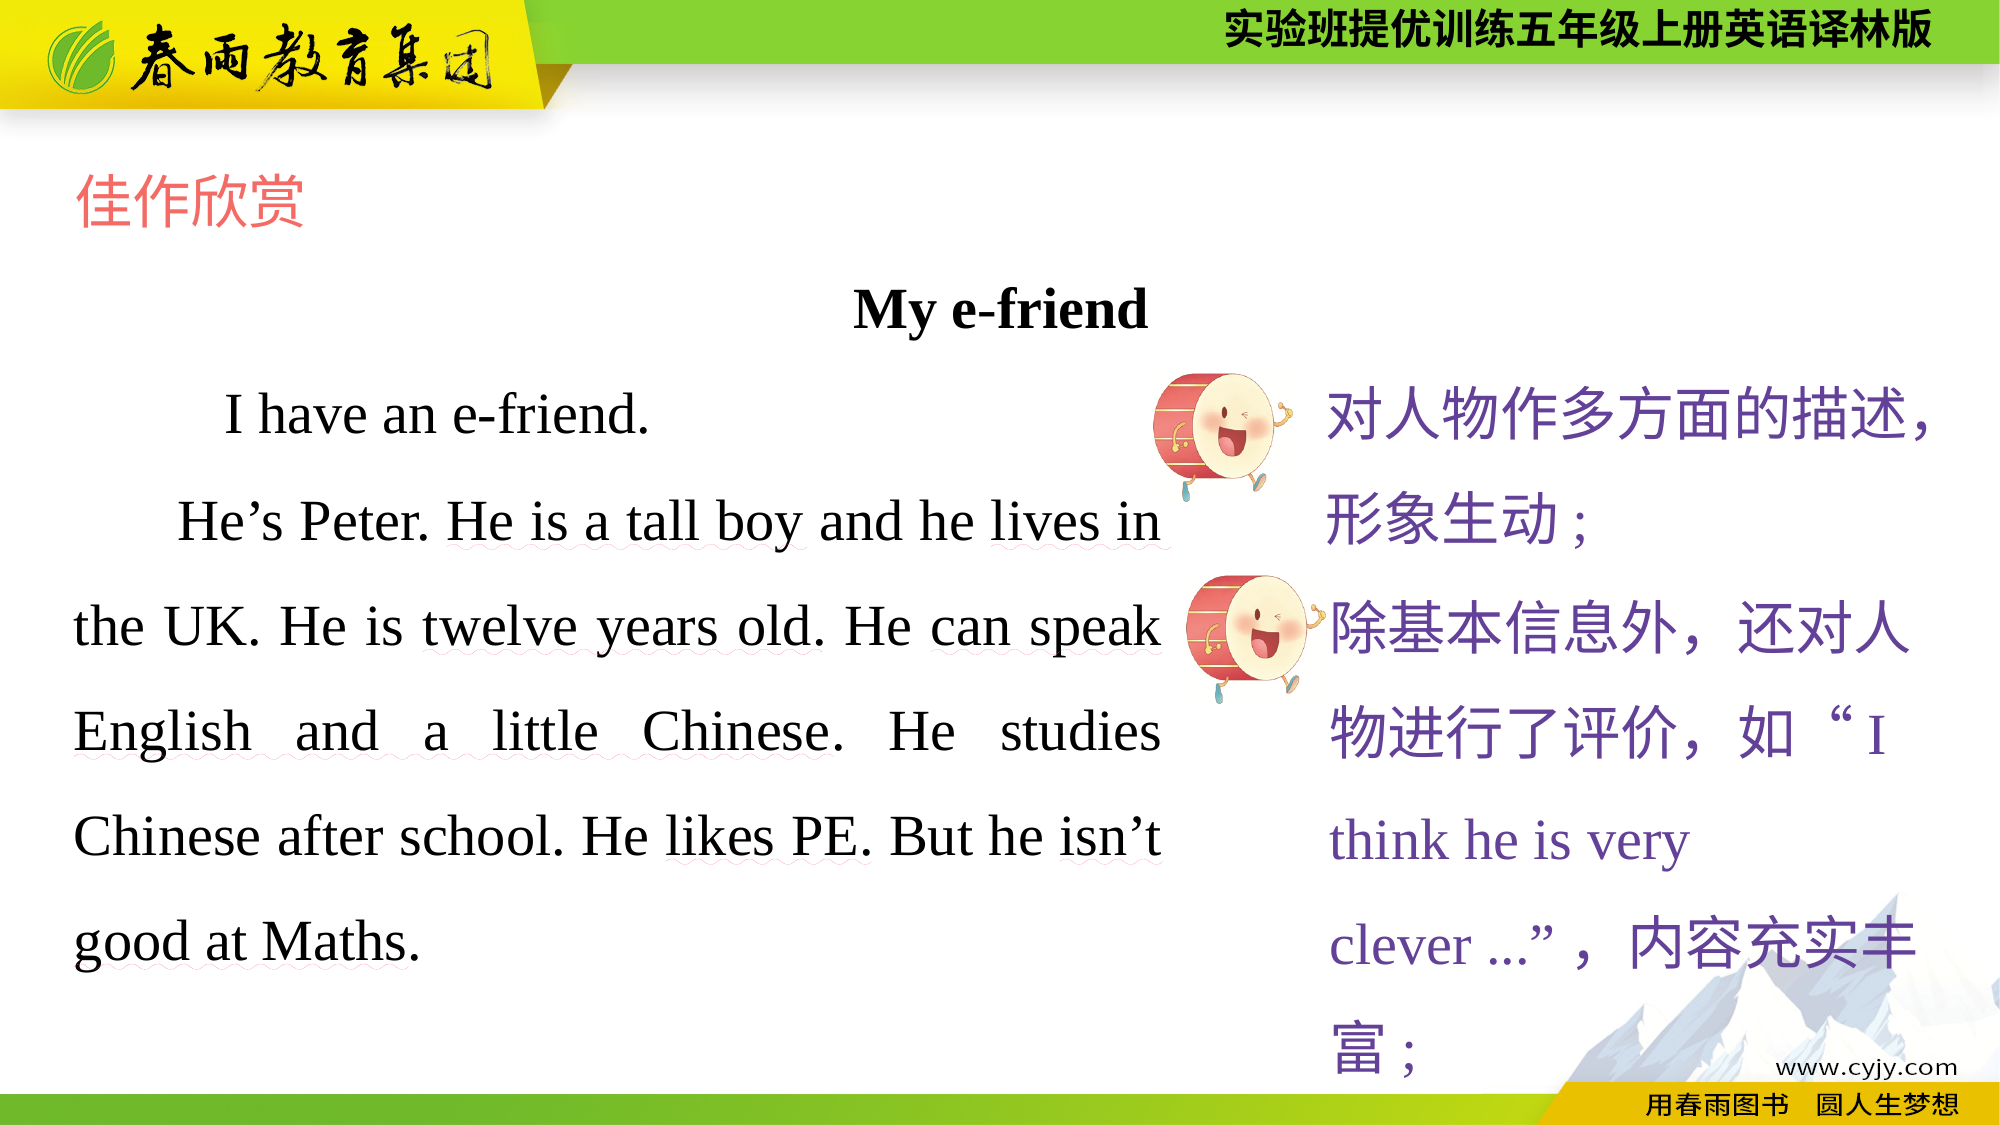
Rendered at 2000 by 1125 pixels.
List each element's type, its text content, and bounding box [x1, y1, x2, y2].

picture [0, 0, 2000, 1125]
text_box He’s Peter. He is a tall boy and he lives in the UK. He is twelve years old. He can speak English and a little Chinese. He studies Chinese after school. He likes PE. But he isn’t good at Maths. [59, 439, 1177, 980]
text_box 对人物作多方面的描述，形象生动; [1310, 335, 1997, 560]
text_box 除基本信息外，还对人物进行了评价，如“I think he is very clever ...”，内容充实丰富; [1314, 548, 1944, 1089]
list 佳作欣赏 My e-friend I have an e-friend. [59, 122, 1944, 456]
